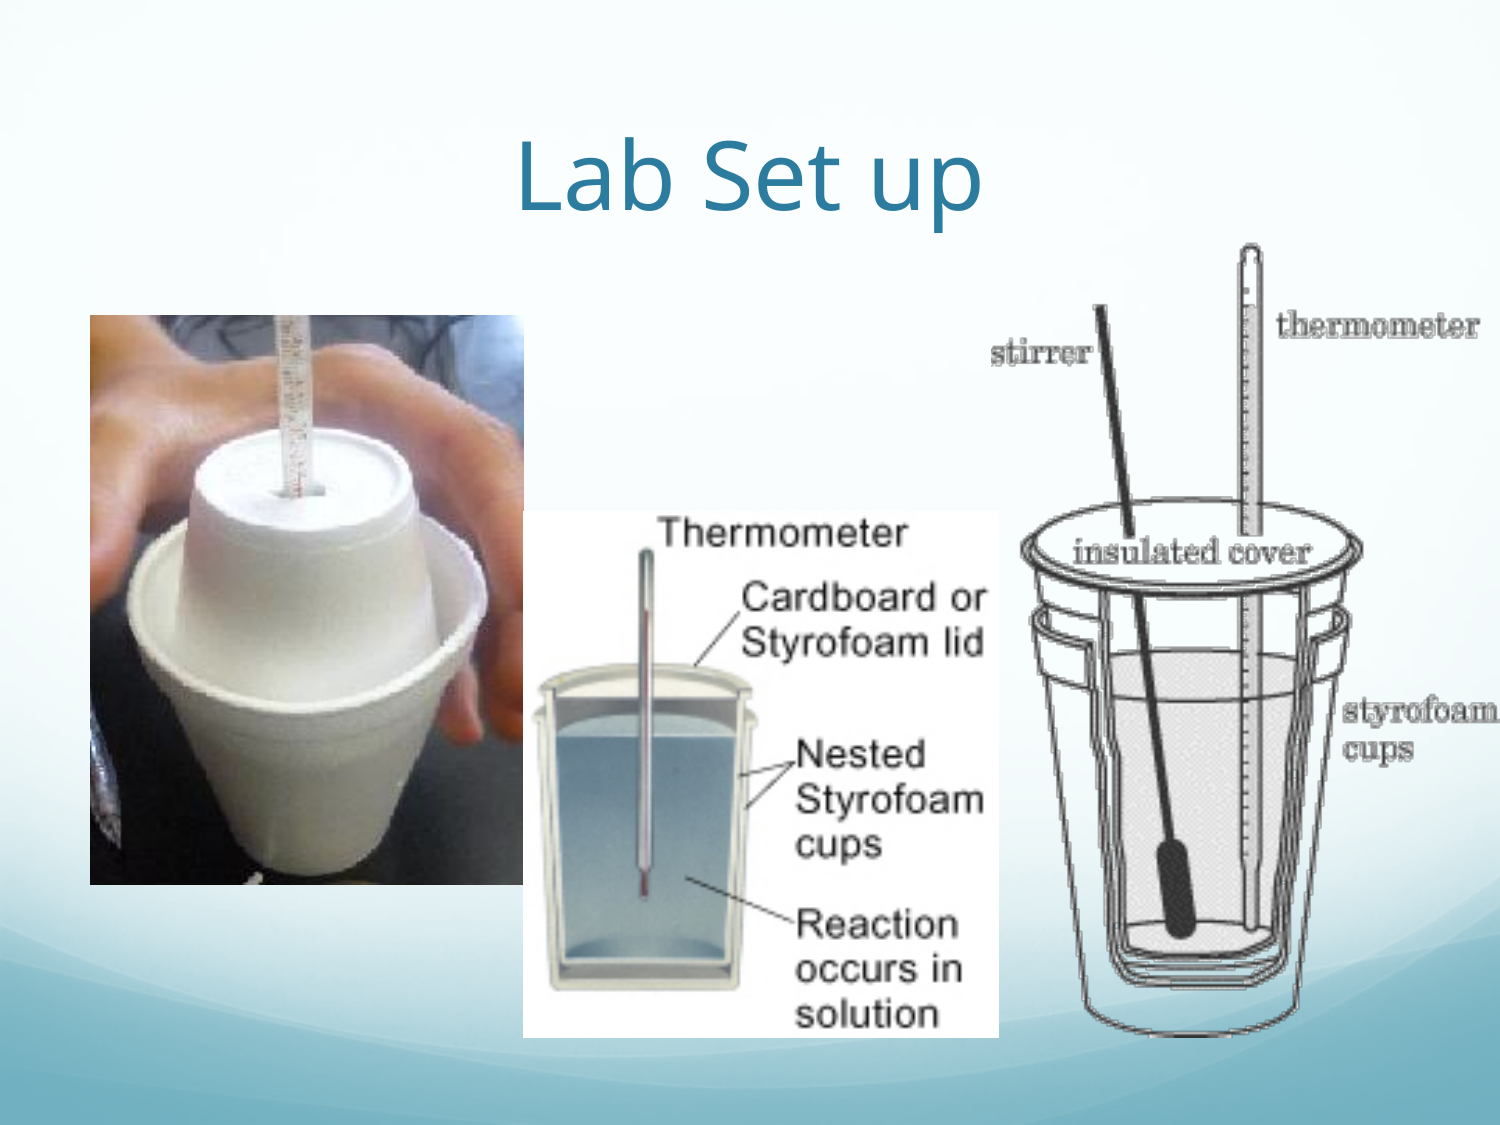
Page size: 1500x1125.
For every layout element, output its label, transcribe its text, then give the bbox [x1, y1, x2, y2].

title Lab Set up [90, 17, 1410, 237]
picture [89, 236, 1500, 1039]
